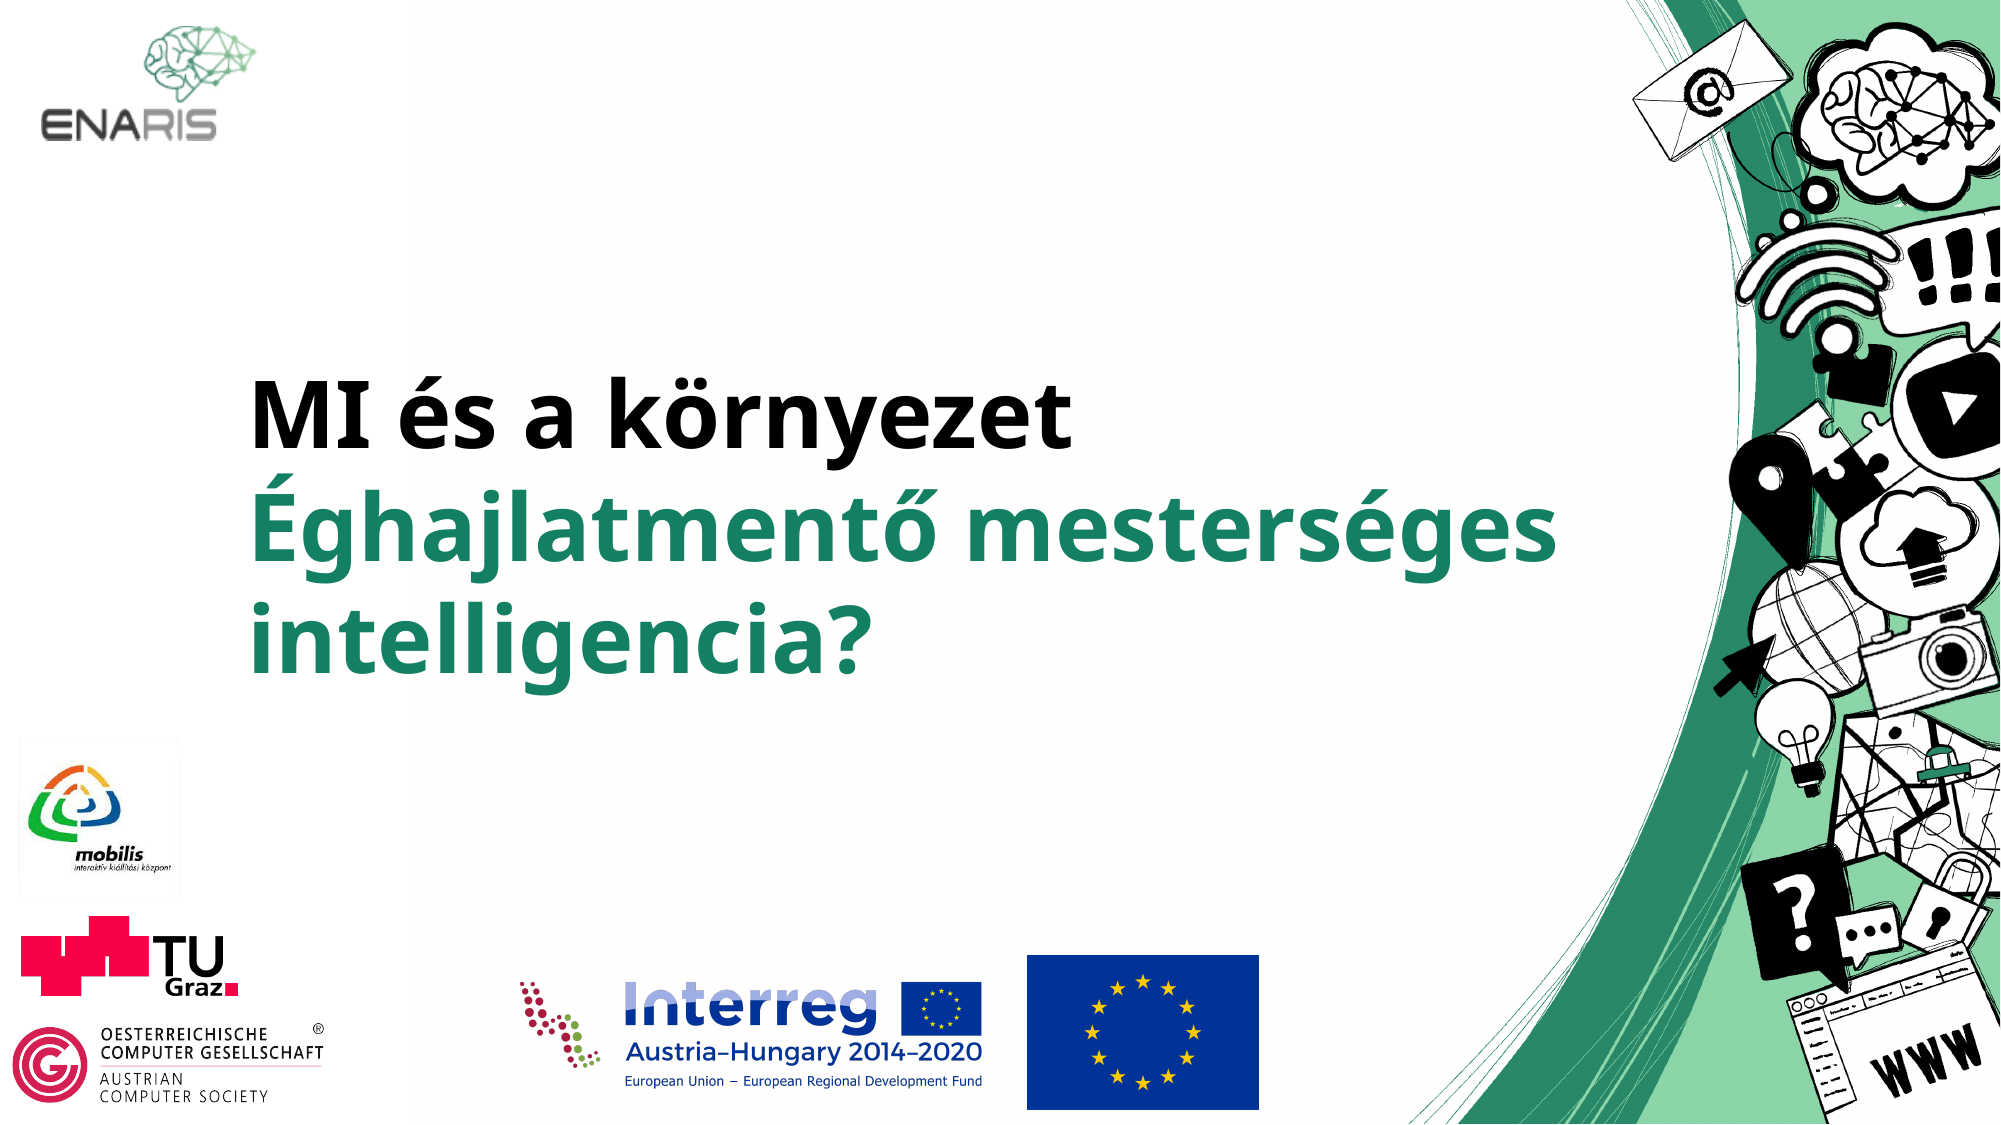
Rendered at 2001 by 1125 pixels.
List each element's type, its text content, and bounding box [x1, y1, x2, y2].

picture [18, 738, 180, 899]
picture [41, 26, 258, 141]
picture [12, 1023, 324, 1103]
picture [21, 916, 238, 996]
title MI és a környezet Éghajlatmentő mesterséges intelligencia? [232, 347, 1631, 778]
picture [414, 0, 2001, 1124]
